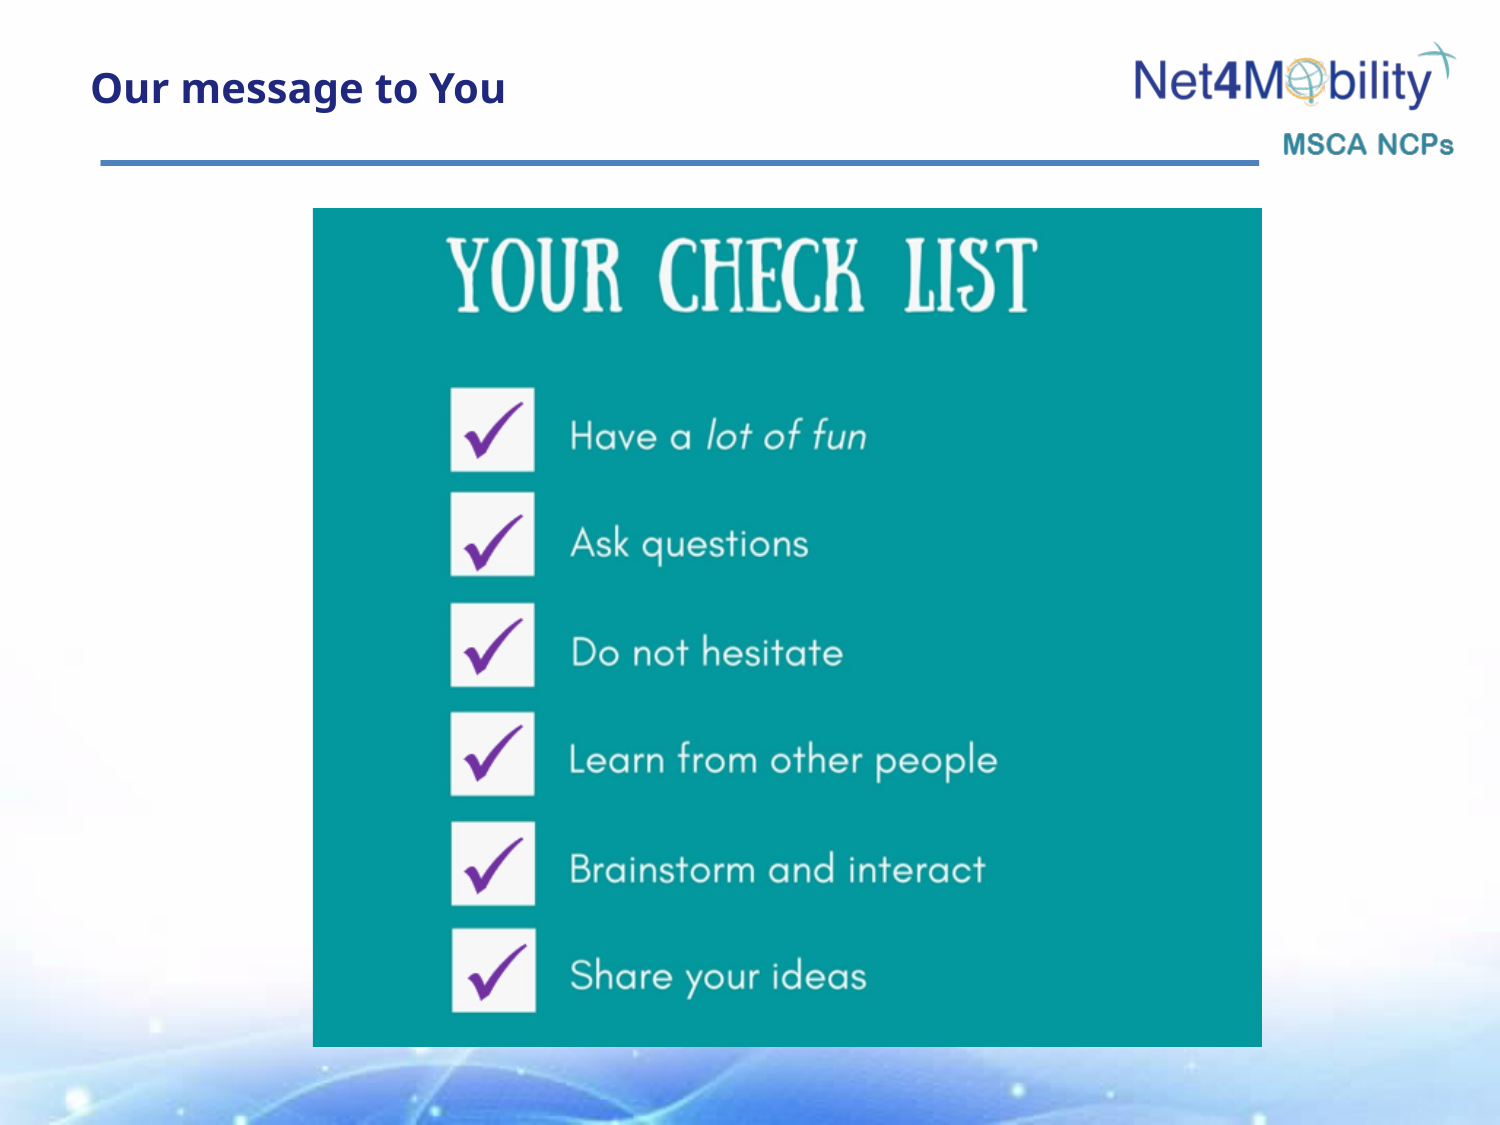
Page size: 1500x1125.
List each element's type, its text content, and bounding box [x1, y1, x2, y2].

title Our message to You [75, 30, 1093, 144]
picture [0, 0, 1500, 1125]
